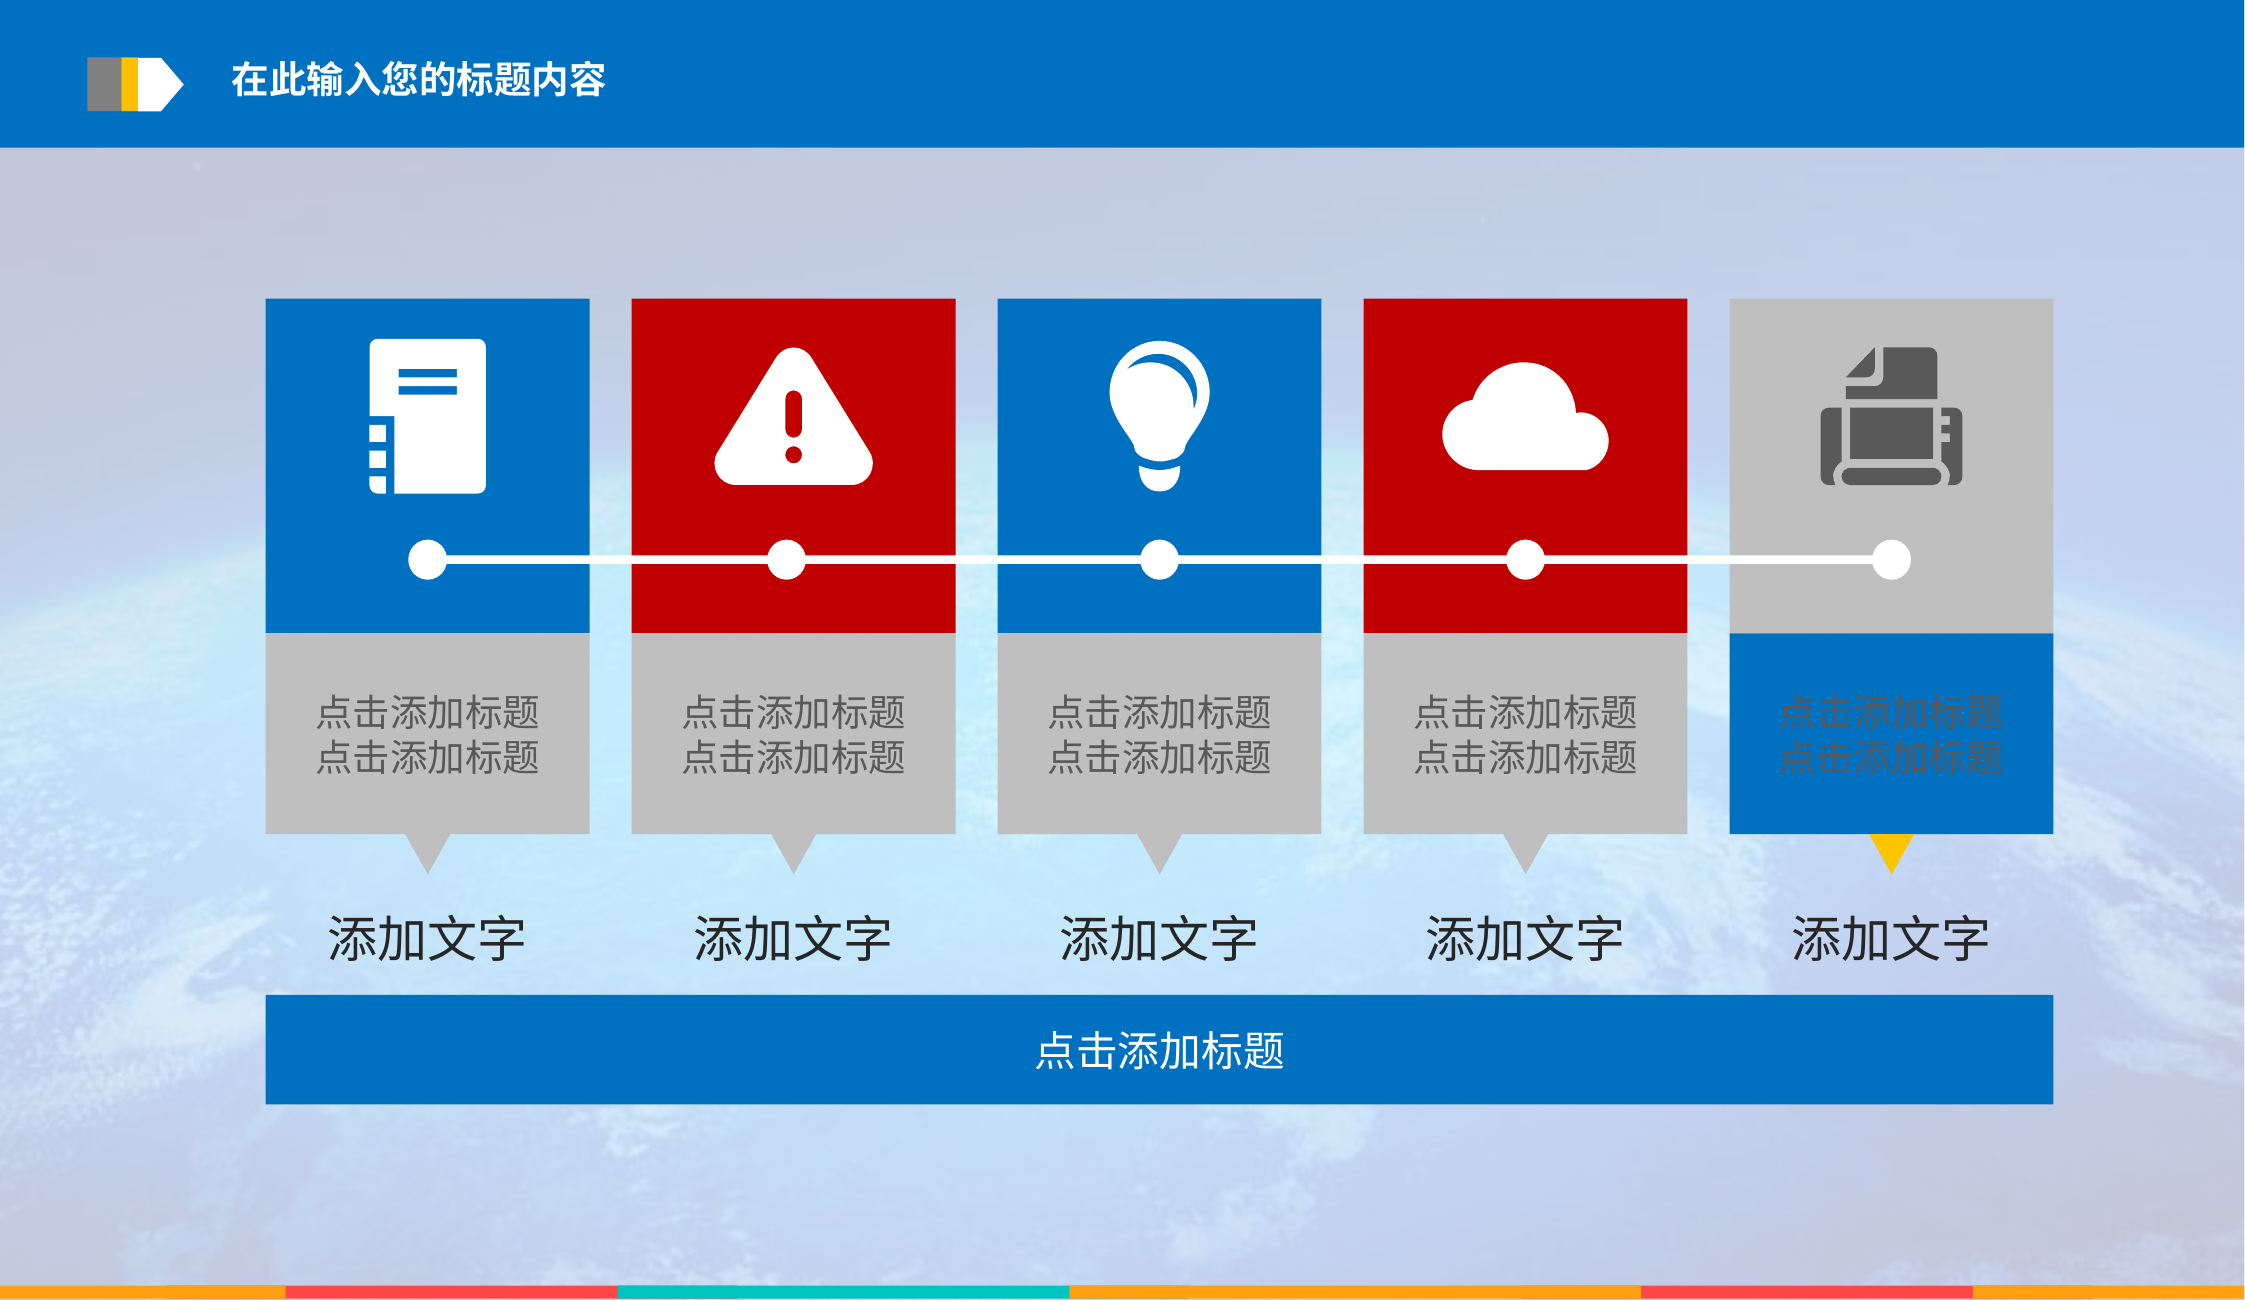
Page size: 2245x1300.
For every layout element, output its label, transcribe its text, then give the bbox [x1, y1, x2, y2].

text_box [408, 539, 1911, 580]
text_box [1820, 347, 1963, 485]
text_box [1972, 1284, 2245, 1300]
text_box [369, 338, 486, 494]
text_box [714, 347, 873, 485]
text_box [1068, 1284, 1642, 1300]
text_box 点击添加标题 点击添加标题 [1363, 632, 1688, 835]
text_box 点击添加标题 点击添加标题 [265, 632, 591, 835]
text_box [631, 580, 957, 632]
text_box 在此输入您的标题内容 [219, 49, 998, 108]
text_box [1729, 298, 2054, 632]
text_box 添加文字 [310, 899, 545, 976]
text_box [0, 0, 2245, 149]
text_box [287, 1284, 617, 1300]
text_box [1135, 833, 1184, 877]
text_box [1501, 833, 1550, 877]
text_box 点击添加标题 点击添加标题 [631, 632, 957, 835]
text_box 点击添加标题 [265, 994, 2054, 1105]
text_box [403, 833, 453, 877]
text_box [617, 1284, 1068, 1300]
text_box [1363, 298, 1688, 539]
text_box [1642, 1284, 1972, 1300]
text_box [1442, 362, 1609, 471]
text_box [997, 580, 1323, 632]
text_box 添加文字 [1774, 899, 2009, 976]
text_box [87, 57, 184, 112]
text_box [1363, 580, 1688, 632]
text_box [0, 1284, 287, 1300]
text_box [631, 298, 957, 539]
text_box 添加文字 [1042, 899, 1277, 976]
text_box [265, 298, 591, 632]
text_box 添加文字 [676, 899, 911, 976]
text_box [1109, 340, 1210, 492]
text_box 点击添加标题 点击添加标题 [1729, 632, 2054, 835]
text_box 点击添加标题 点击添加标题 [997, 632, 1323, 835]
text_box 添加文字 [1408, 899, 1643, 976]
text_box [769, 833, 819, 877]
text_box [997, 298, 1323, 539]
text_box [1867, 833, 1916, 877]
